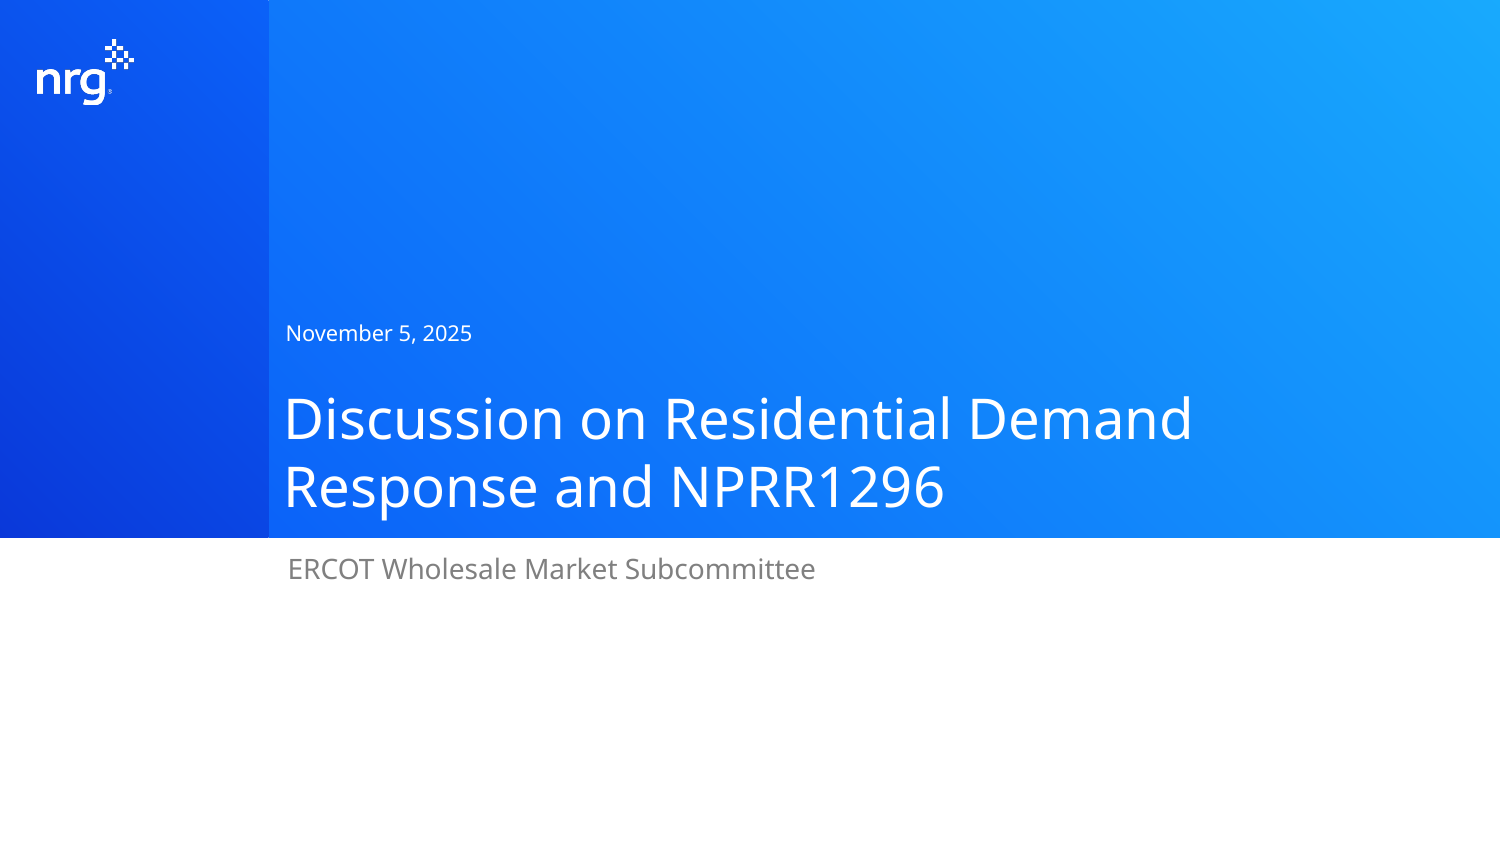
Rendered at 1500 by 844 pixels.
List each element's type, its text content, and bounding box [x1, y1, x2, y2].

list ERCOT Wholesale Market Subcommittee [272, 548, 1265, 638]
list November 5, 2025 [270, 315, 1085, 356]
subtitle Discussion on Residential Demand Response and NPRR1296 [268, 431, 1411, 527]
